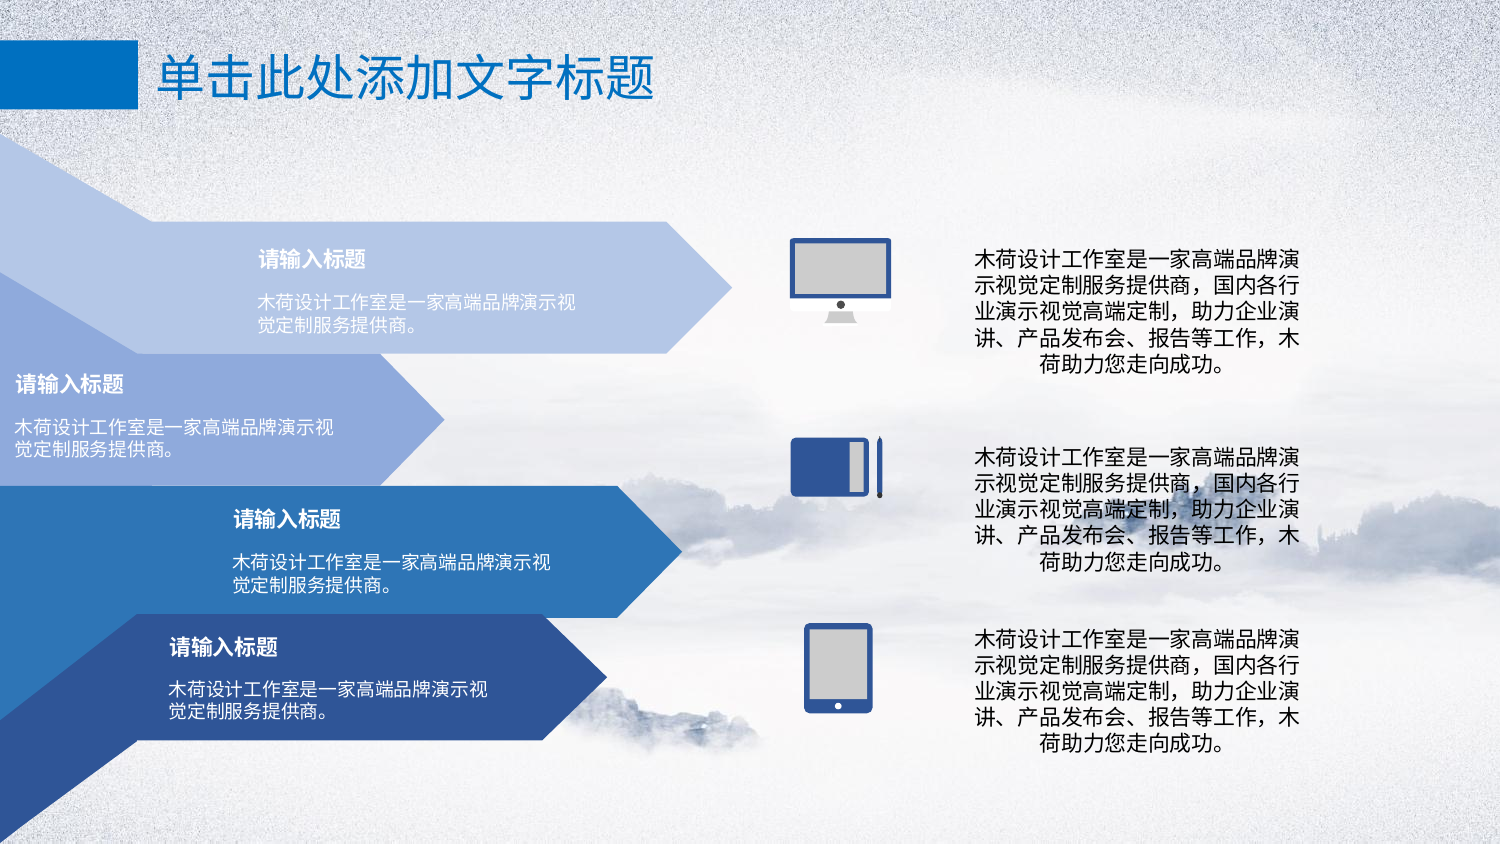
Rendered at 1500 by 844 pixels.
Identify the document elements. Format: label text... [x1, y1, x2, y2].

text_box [0, 272, 445, 485]
text_box 木荷设计工作室是一家高端品牌演示视觉定制服务提供商，国内各行业演示视觉高端定制，助力企业演讲、产品发布会、报告等工作，木荷助力您走向成功。 [948, 436, 1327, 582]
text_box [789, 238, 892, 326]
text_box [804, 623, 873, 714]
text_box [0, 614, 608, 844]
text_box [0, 485, 683, 790]
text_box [0, 133, 733, 437]
text_box 木荷设计工作室是一家高端品牌演示视觉定制服务提供商，国内各行业演示视觉高端定制，助力企业演讲、产品发布会、报告等工作，木荷助力您走向成功。 [948, 238, 1327, 384]
text_box 木荷设计工作室是一家高端品牌演示视觉定制服务提供商，国内各行业演示视觉高端定制，助力企业演讲、产品发布会、报告等工作，木荷助力您走向成功。 [948, 617, 1327, 764]
picture [0, 0, 1500, 844]
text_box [790, 436, 883, 499]
